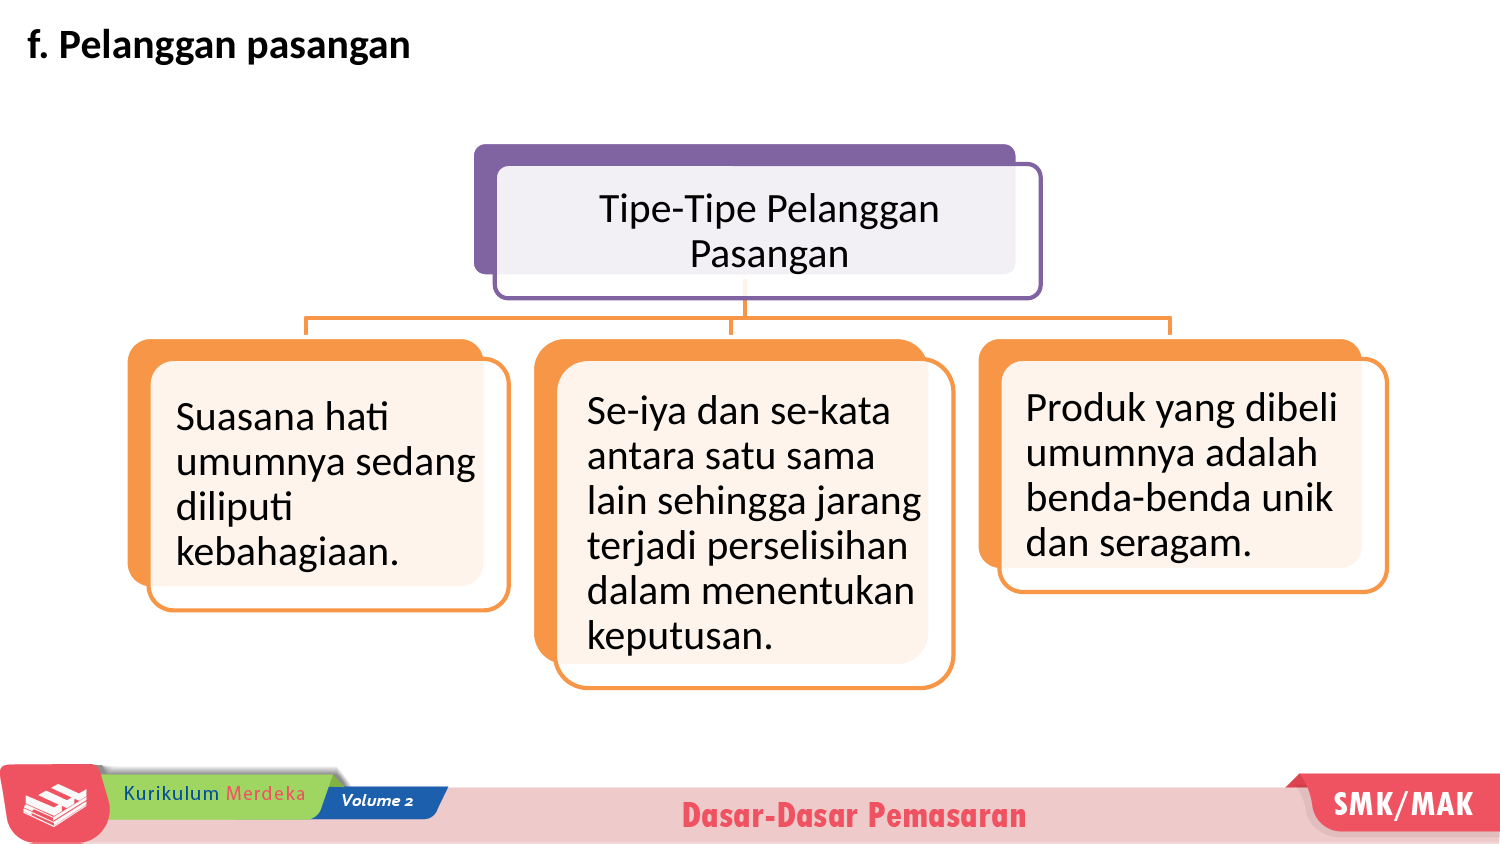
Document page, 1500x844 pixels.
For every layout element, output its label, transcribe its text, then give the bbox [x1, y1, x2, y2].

text_box f. Pelanggan pasangan [12, 9, 1125, 75]
picture [0, 764, 1500, 844]
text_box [124, 74, 1388, 756]
